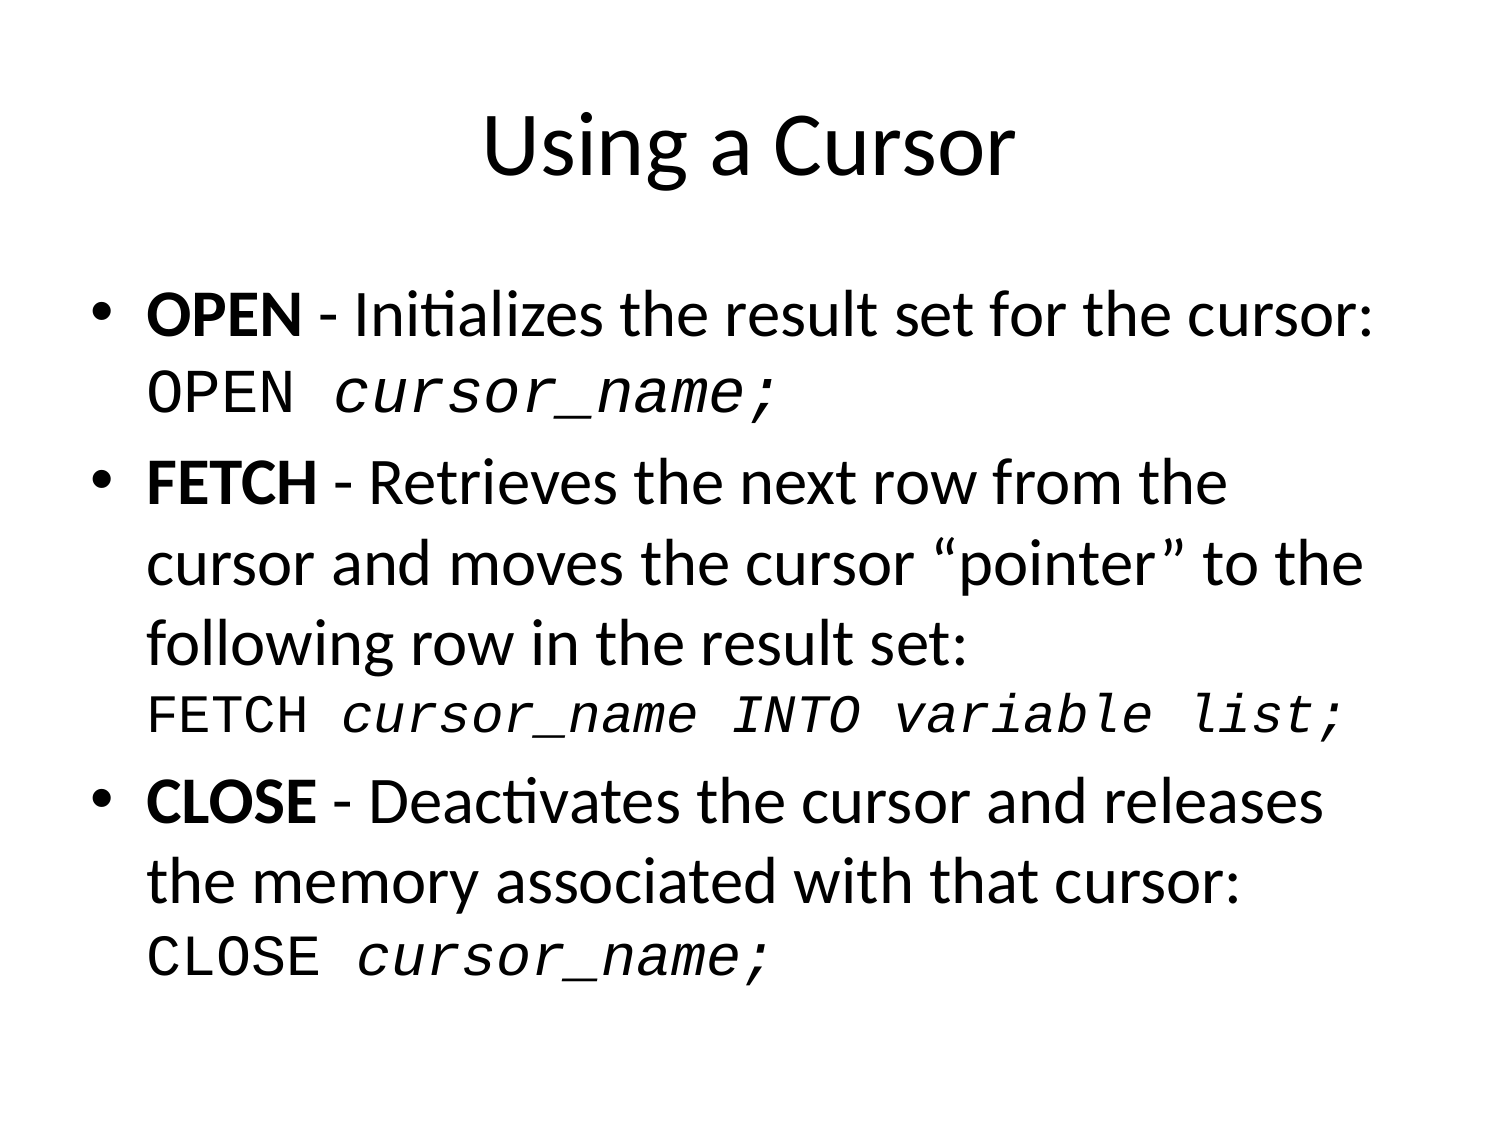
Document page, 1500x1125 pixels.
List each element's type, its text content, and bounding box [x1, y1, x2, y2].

title Using a Cursor [75, 45, 1425, 233]
list OPEN - Initializes the result set for the cursor: OPEN cursor_name; FETCH - Retrieves the next row from the cursor and moves the cursor “pointer” to the following row in the result set: FETCH cursor_name INTO variable list; CLOSE - Deactivates the cursor and releases the memory associated with that cursor: CLOSE cursor_name; [75, 262, 1425, 1005]
